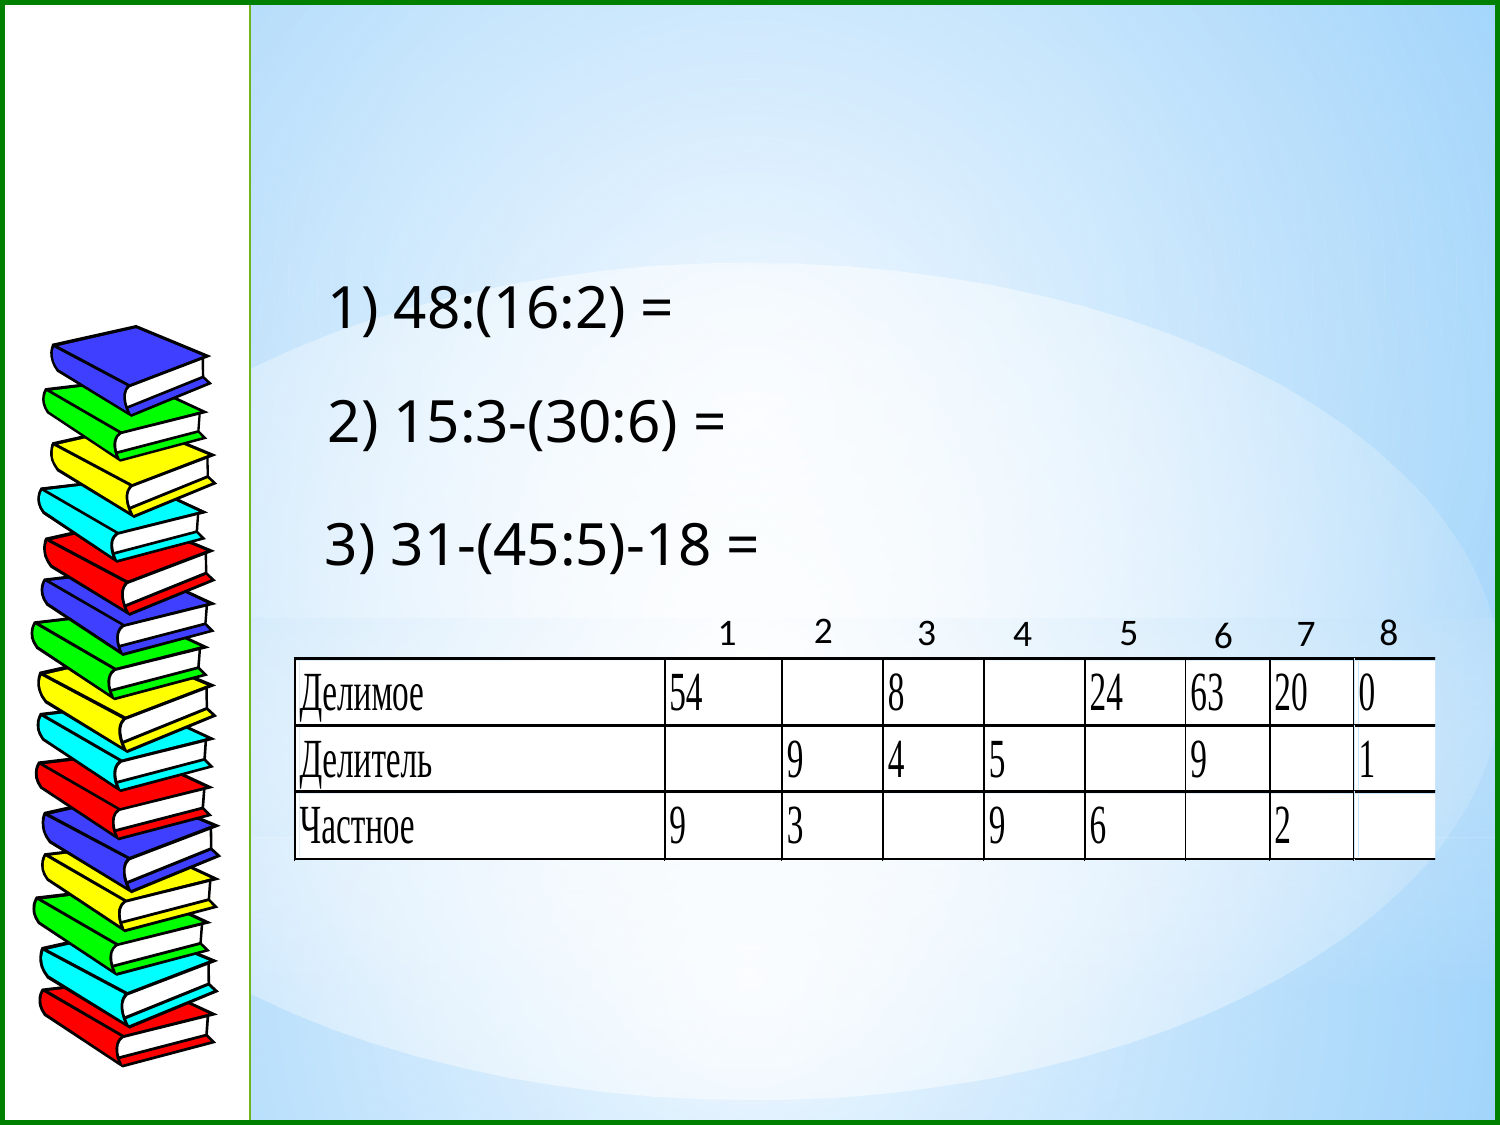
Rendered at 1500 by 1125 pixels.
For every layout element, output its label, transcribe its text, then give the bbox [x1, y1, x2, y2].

text_box 5 [1104, 593, 1154, 654]
text_box [0, 0, 1500, 1125]
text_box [24, 324, 222, 1068]
text_box 3 [902, 593, 952, 654]
text_box 7 [1281, 594, 1331, 654]
text_box 6 [1199, 597, 1249, 654]
text_box 3) 31-(45:5)-18 = [310, 499, 791, 585]
text_box 4 [998, 594, 1048, 654]
text_box 8 [1364, 593, 1414, 654]
text_box 1) 48:(16:2) = [312, 262, 715, 348]
text_box 1 [702, 593, 748, 654]
text_box 2 [799, 592, 848, 654]
text_box 2) 15:3-(30:6) = [312, 376, 779, 462]
picture [288, 657, 1436, 961]
